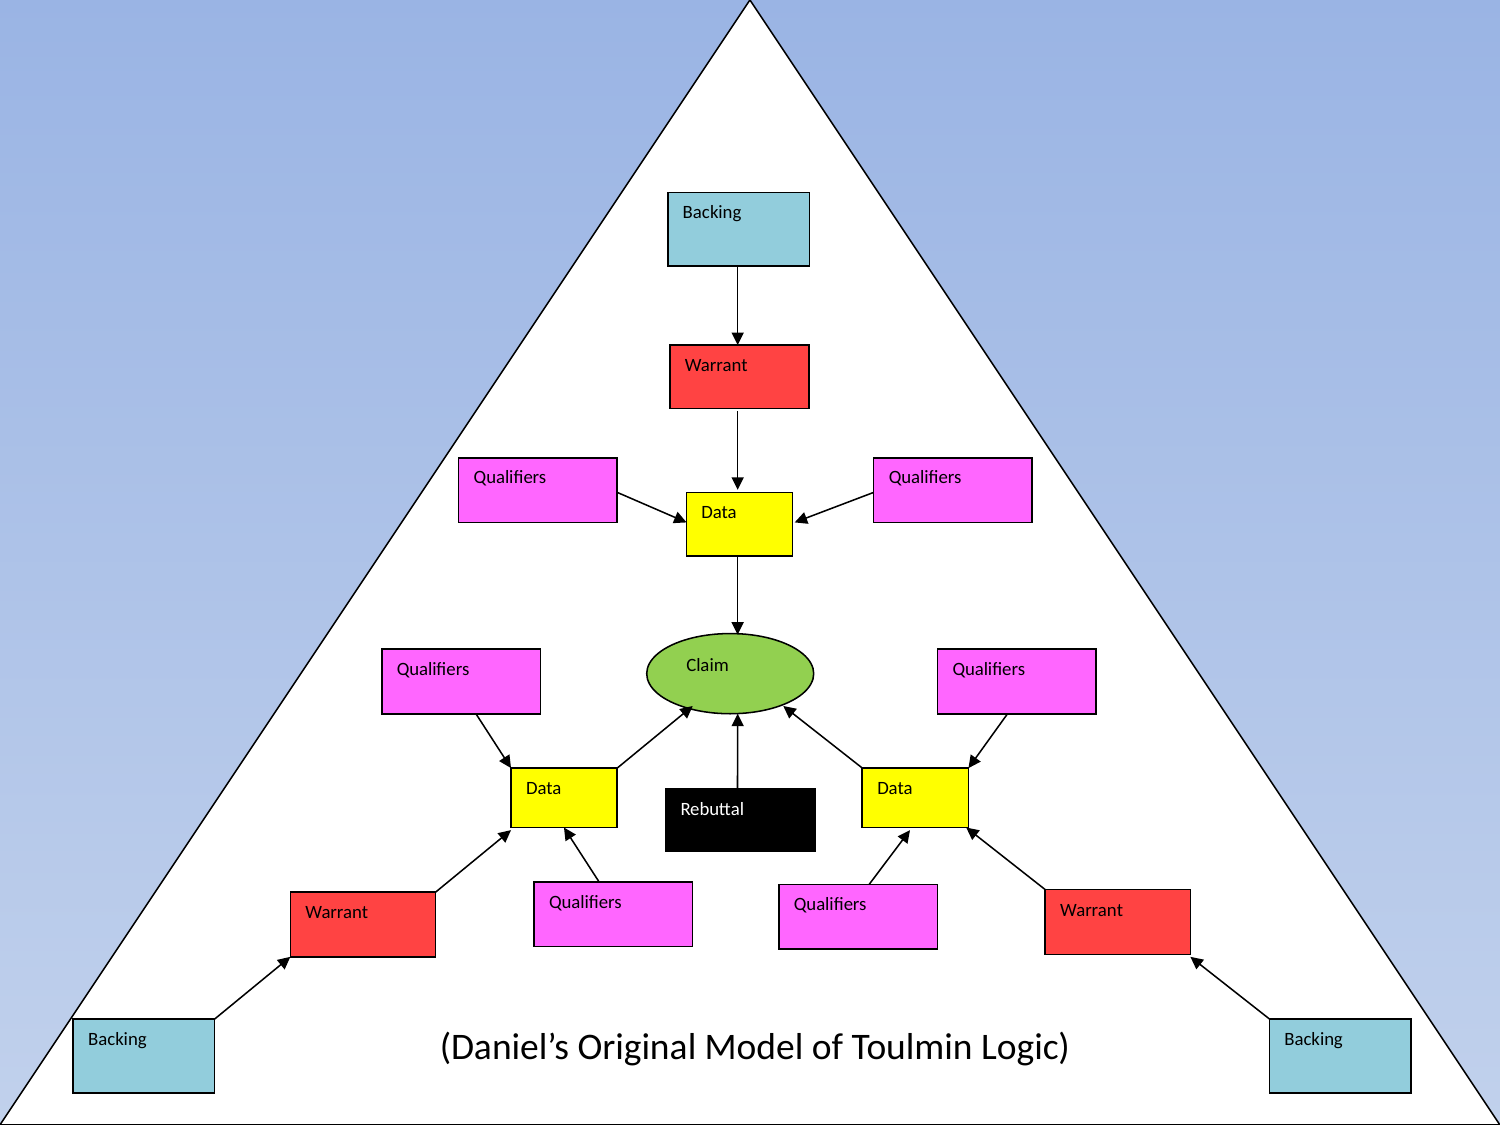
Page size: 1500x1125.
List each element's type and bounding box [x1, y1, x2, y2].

text_box [0, 0, 1500, 1125]
